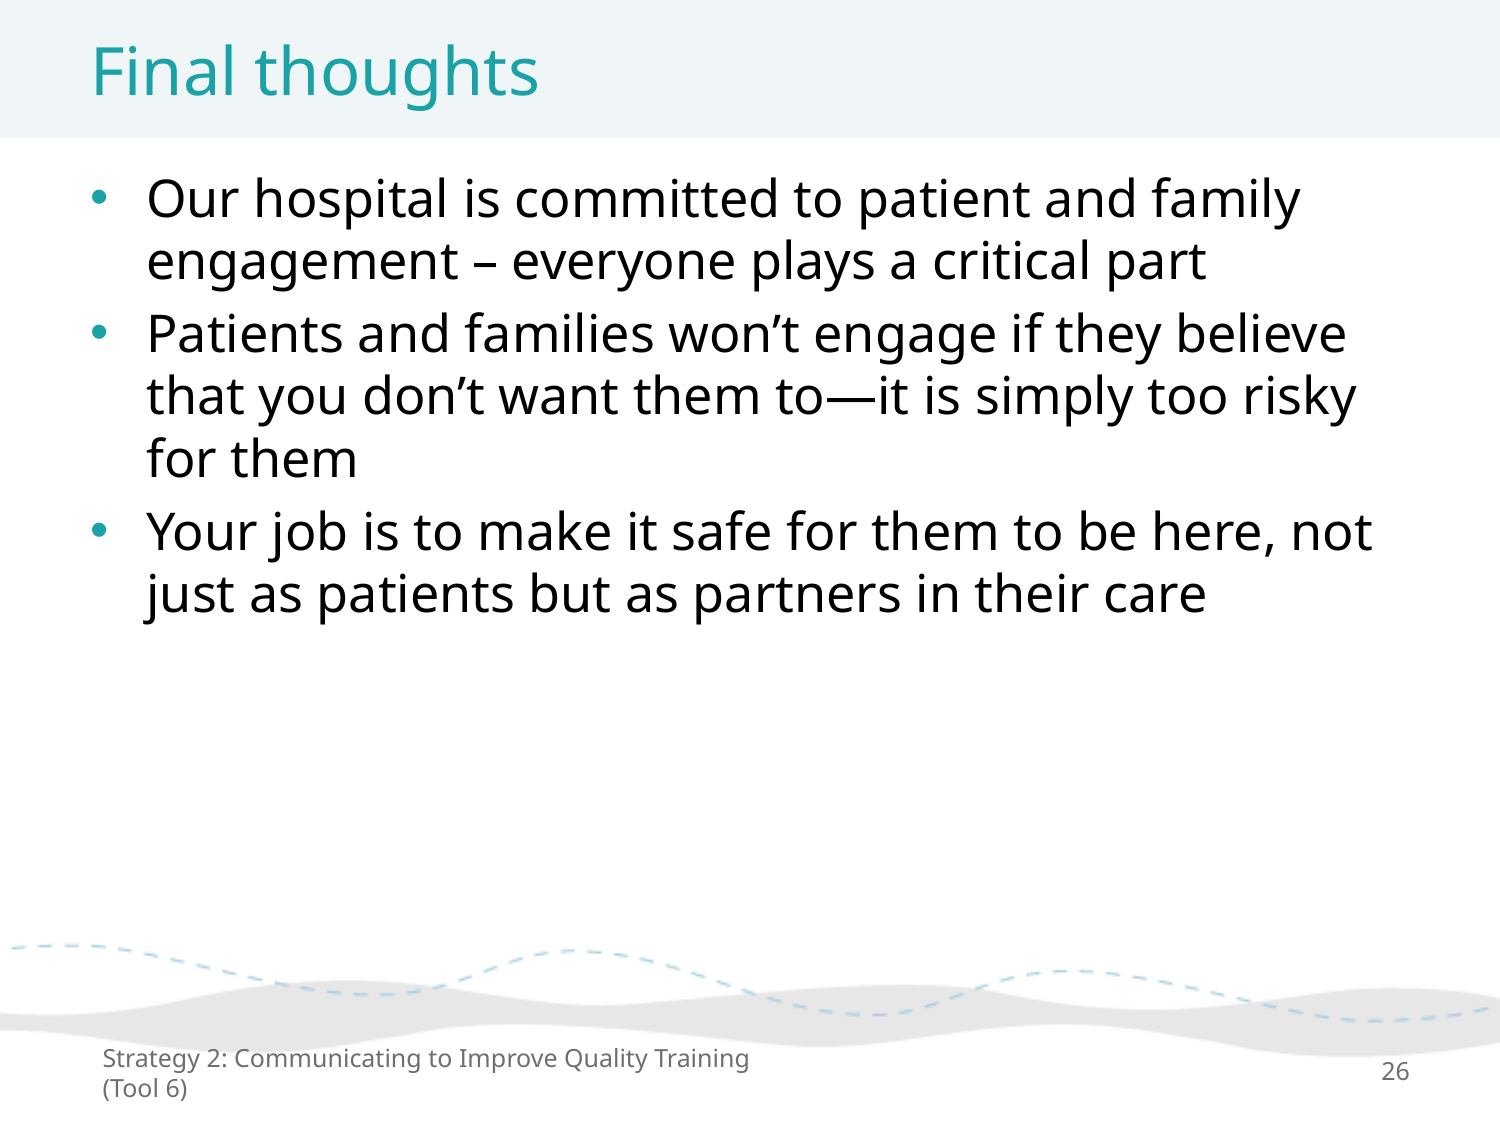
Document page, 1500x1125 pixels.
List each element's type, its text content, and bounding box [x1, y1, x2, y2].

title Final thoughts [75, 0, 1425, 138]
slide_number 26 [1074, 1042, 1425, 1103]
list Our hospital is committed to patient and family engagement – everyone plays a critical part Patients and families won’t engage if they believe that you don’t want them to—it is simply too risky for them Your job is to make it safe for them to be here, not just as patients but as partners in their care [75, 157, 1425, 900]
footer Strategy 2: Communicating to Improve Quality Training (Tool 6) [87, 1042, 825, 1103]
picture [0, 0, 1500, 1125]
